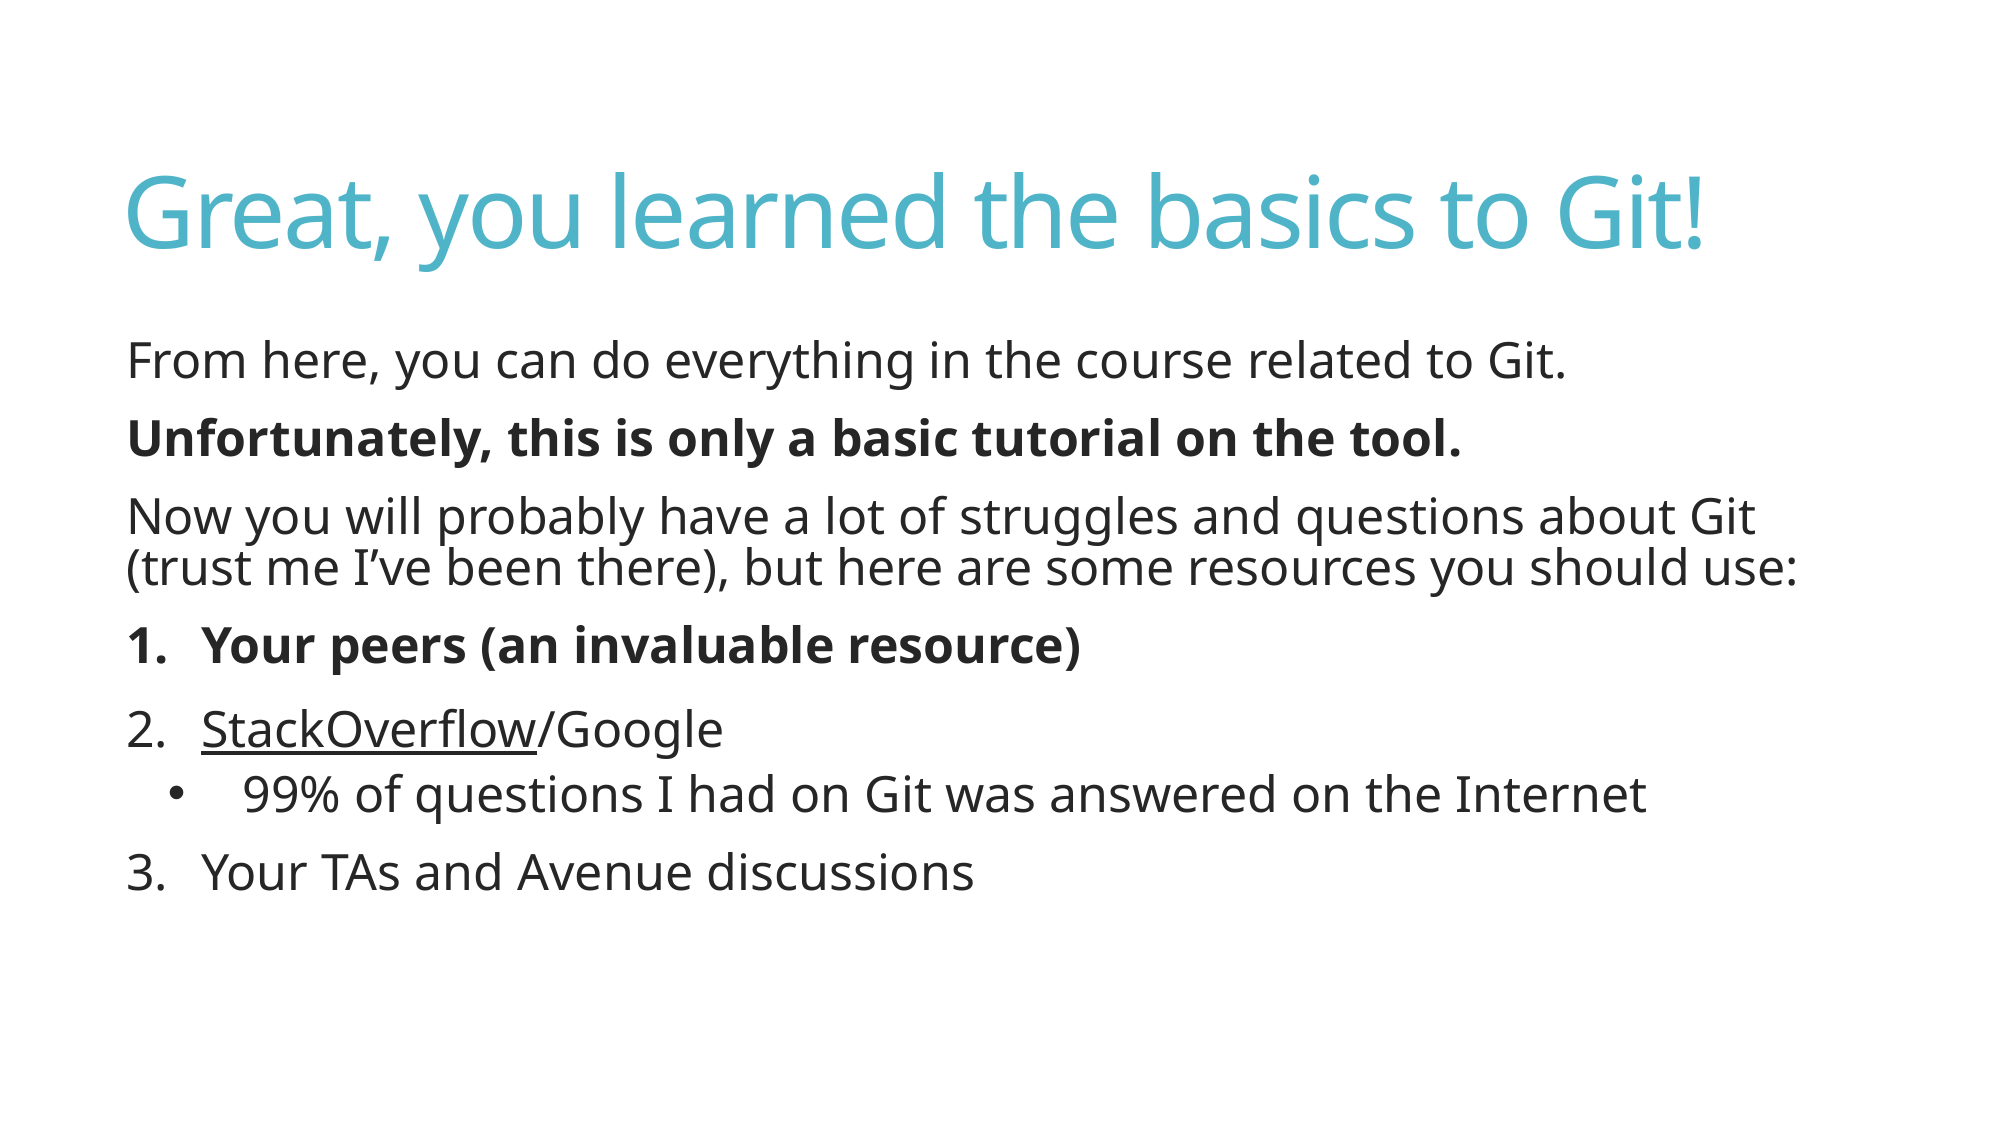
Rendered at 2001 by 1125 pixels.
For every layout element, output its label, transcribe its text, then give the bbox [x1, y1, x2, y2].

list From here, you can do everything in the course related to Git. Unfortunately, this is only a basic tutorial on the tool. Now you will probably have a lot of struggles and questions about Git (trust me I’ve been there), but here are some resources you should use: Your peers (an invaluable resource) StackOverflow/Google 99% of questions I had on Git was answered on the Internet Your TAs and Avenue discussions [111, 329, 1876, 948]
title Great, you learned the basics to Git! [107, 81, 1875, 354]
